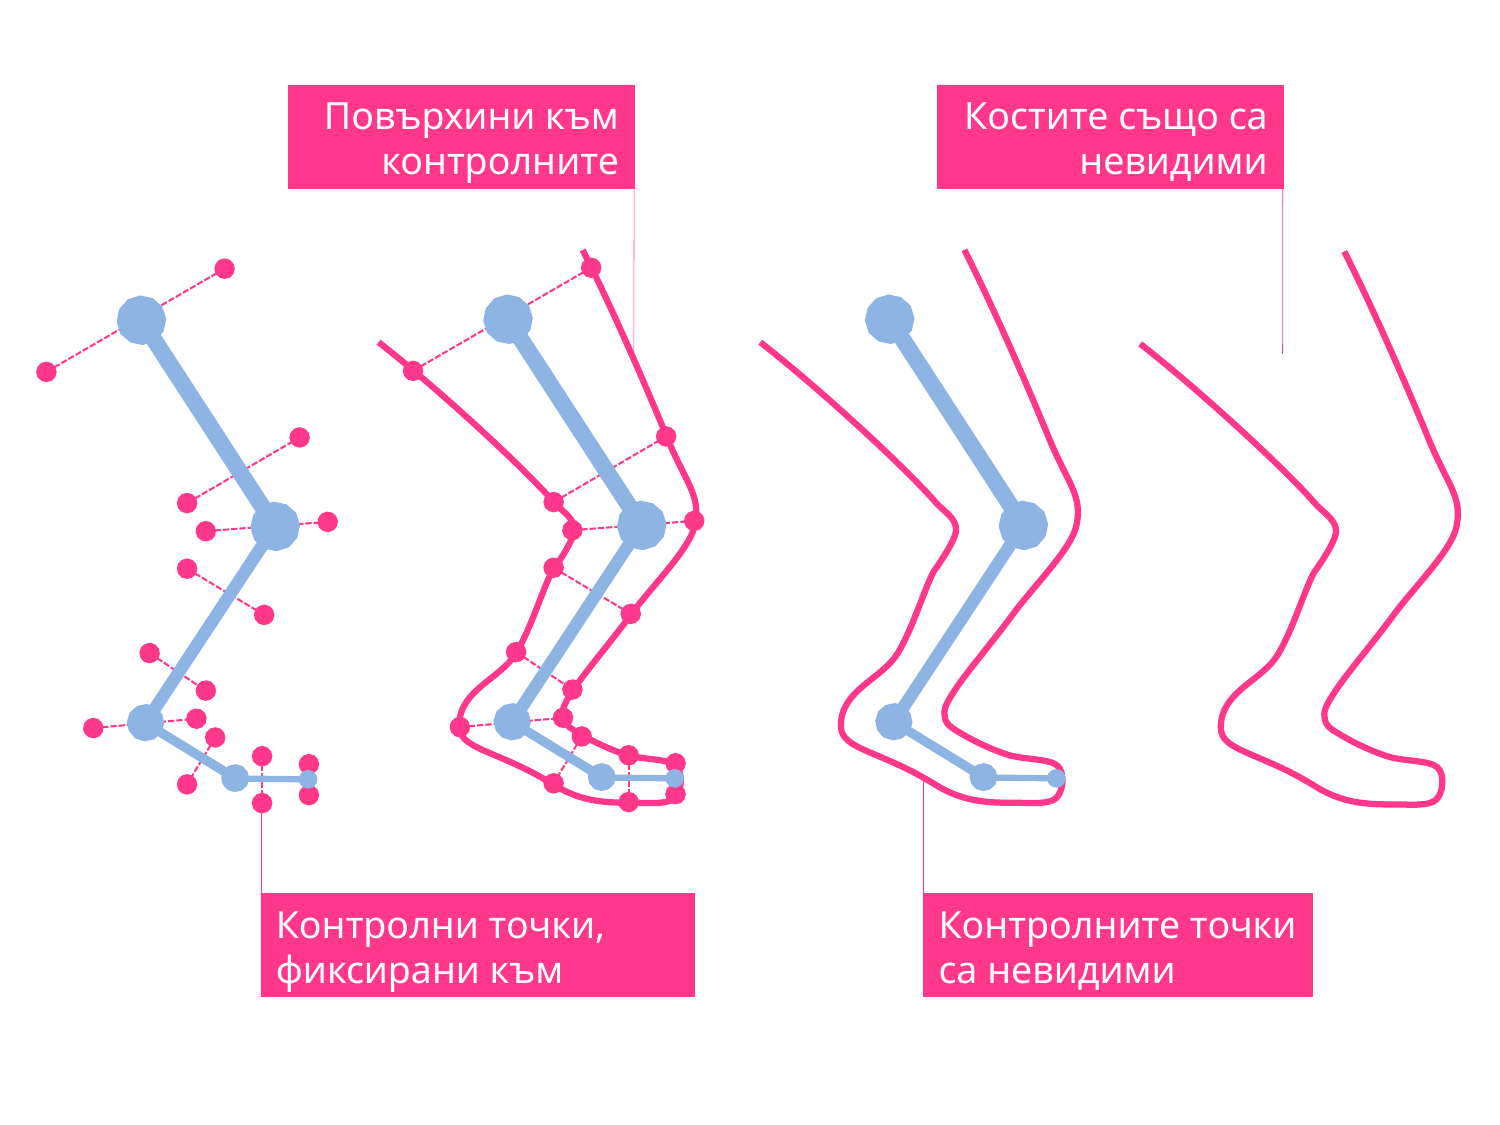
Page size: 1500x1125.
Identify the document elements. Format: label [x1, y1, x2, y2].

text_box [141, 319, 309, 780]
text_box [567, 787, 624, 804]
text_box [679, 462, 697, 519]
text_box [1162, 251, 1459, 806]
text_box [634, 787, 669, 804]
text_box [889, 318, 1057, 779]
text_box [313, 521, 328, 532]
text_box [288, 84, 635, 355]
text_box [93, 718, 136, 729]
text_box [459, 717, 502, 728]
text_box [679, 520, 695, 531]
text_box [423, 380, 502, 451]
text_box [459, 668, 502, 716]
text_box [937, 84, 1284, 355]
text_box [1061, 462, 1079, 556]
text_box [260, 808, 695, 997]
text_box [679, 539, 691, 557]
text_box [923, 776, 1313, 997]
text_box [759, 264, 932, 452]
text_box [412, 363, 502, 372]
text_box [840, 667, 884, 760]
text_box [46, 268, 225, 373]
text_box [507, 318, 675, 779]
text_box [462, 737, 502, 760]
